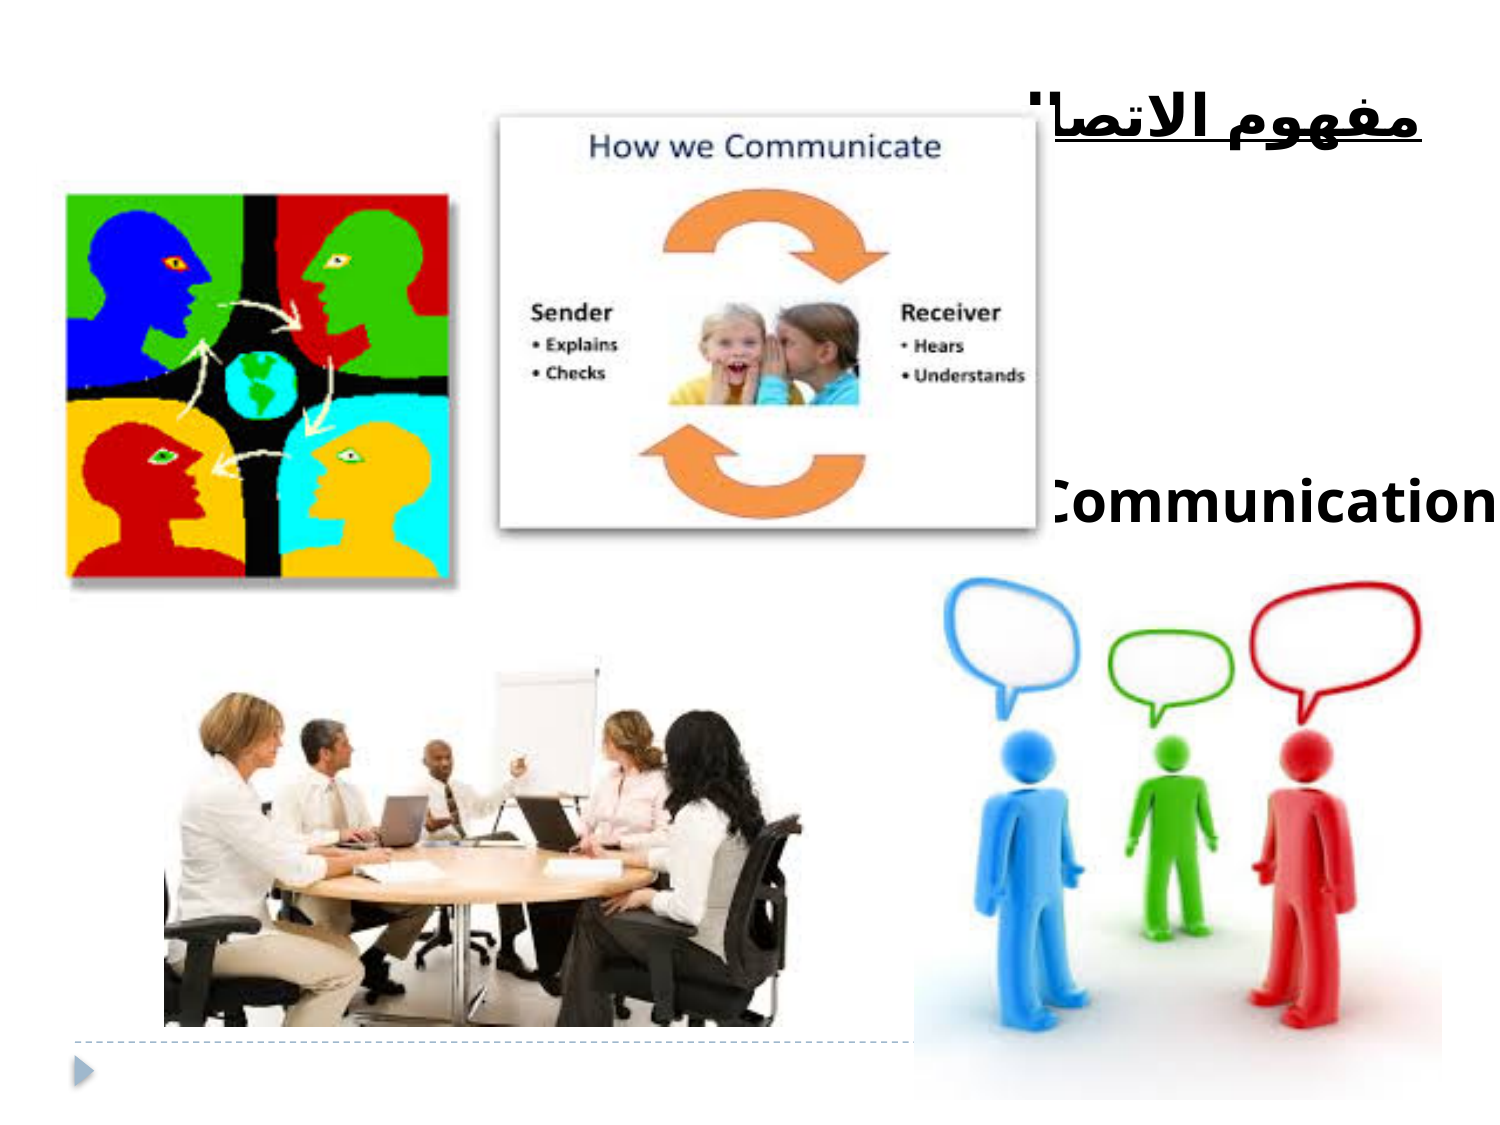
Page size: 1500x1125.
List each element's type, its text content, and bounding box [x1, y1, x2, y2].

text_box مفهوم الاتصال [972, 70, 1437, 156]
picture [913, 573, 1442, 1100]
picture [34, 105, 1055, 1027]
text_box Communication [1060, 457, 1500, 542]
